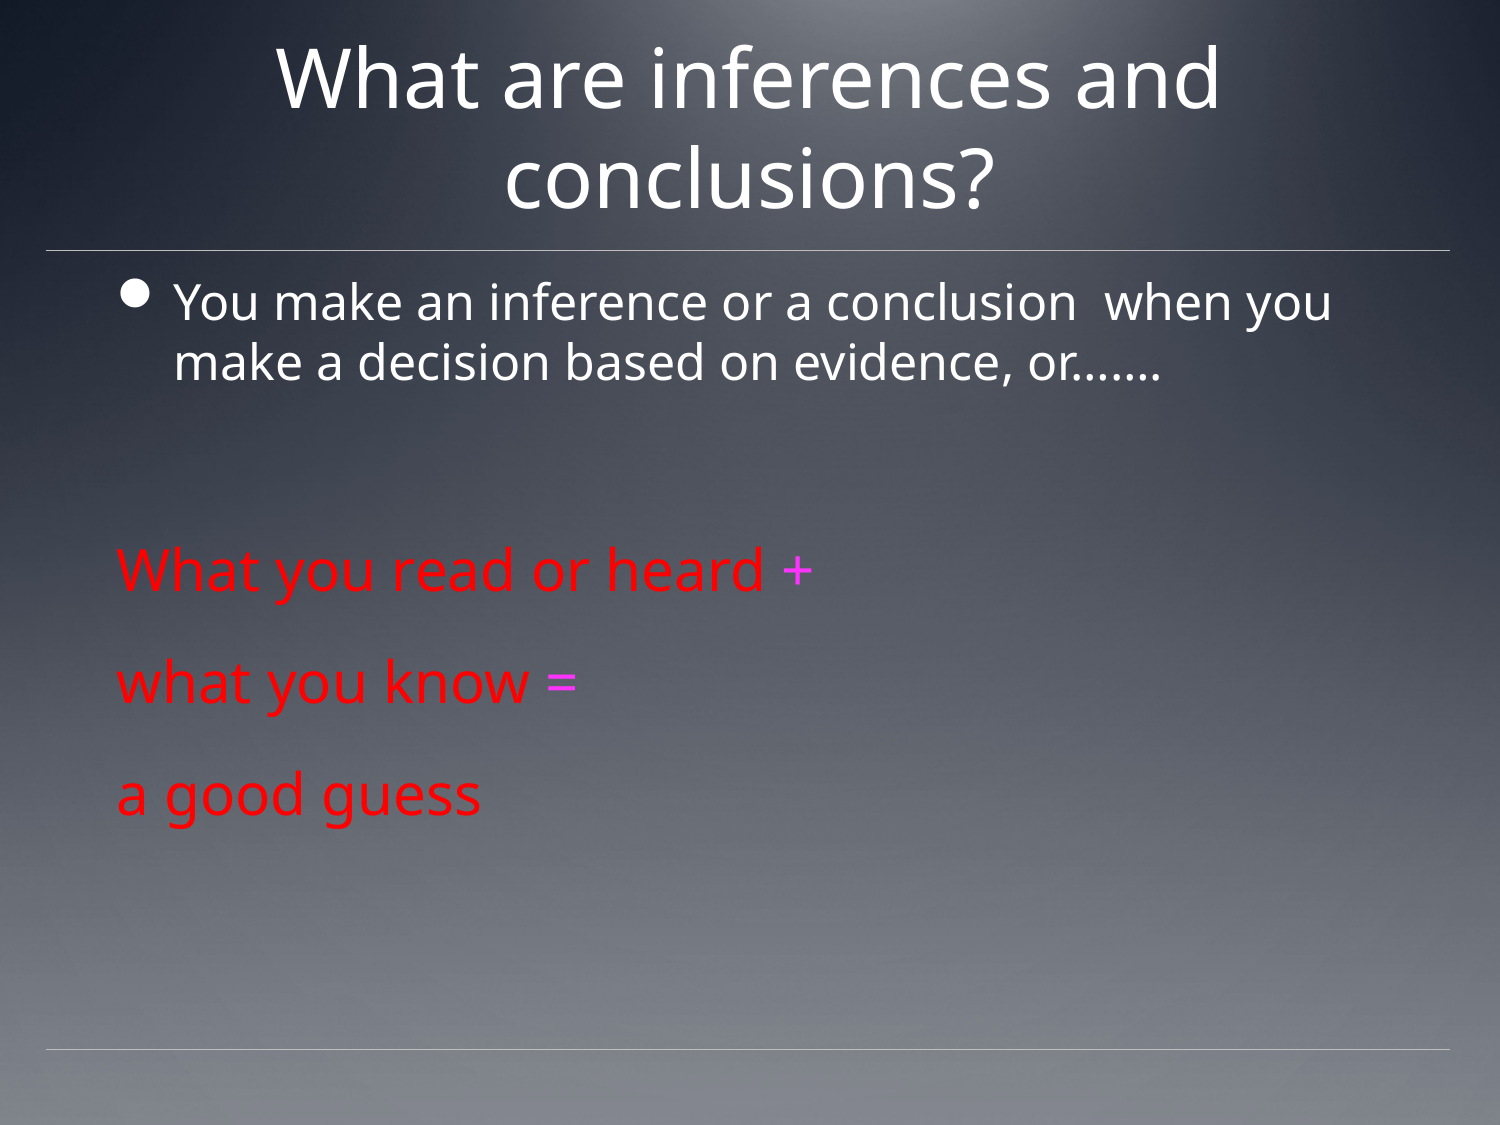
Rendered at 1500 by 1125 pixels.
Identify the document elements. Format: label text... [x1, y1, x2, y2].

title What are inferences and conclusions? [105, 17, 1394, 233]
list You make an inference or a conclusion when you make a decision based on evidence, or……. What you read or heard + what you know = a good guess [101, 262, 1394, 1024]
